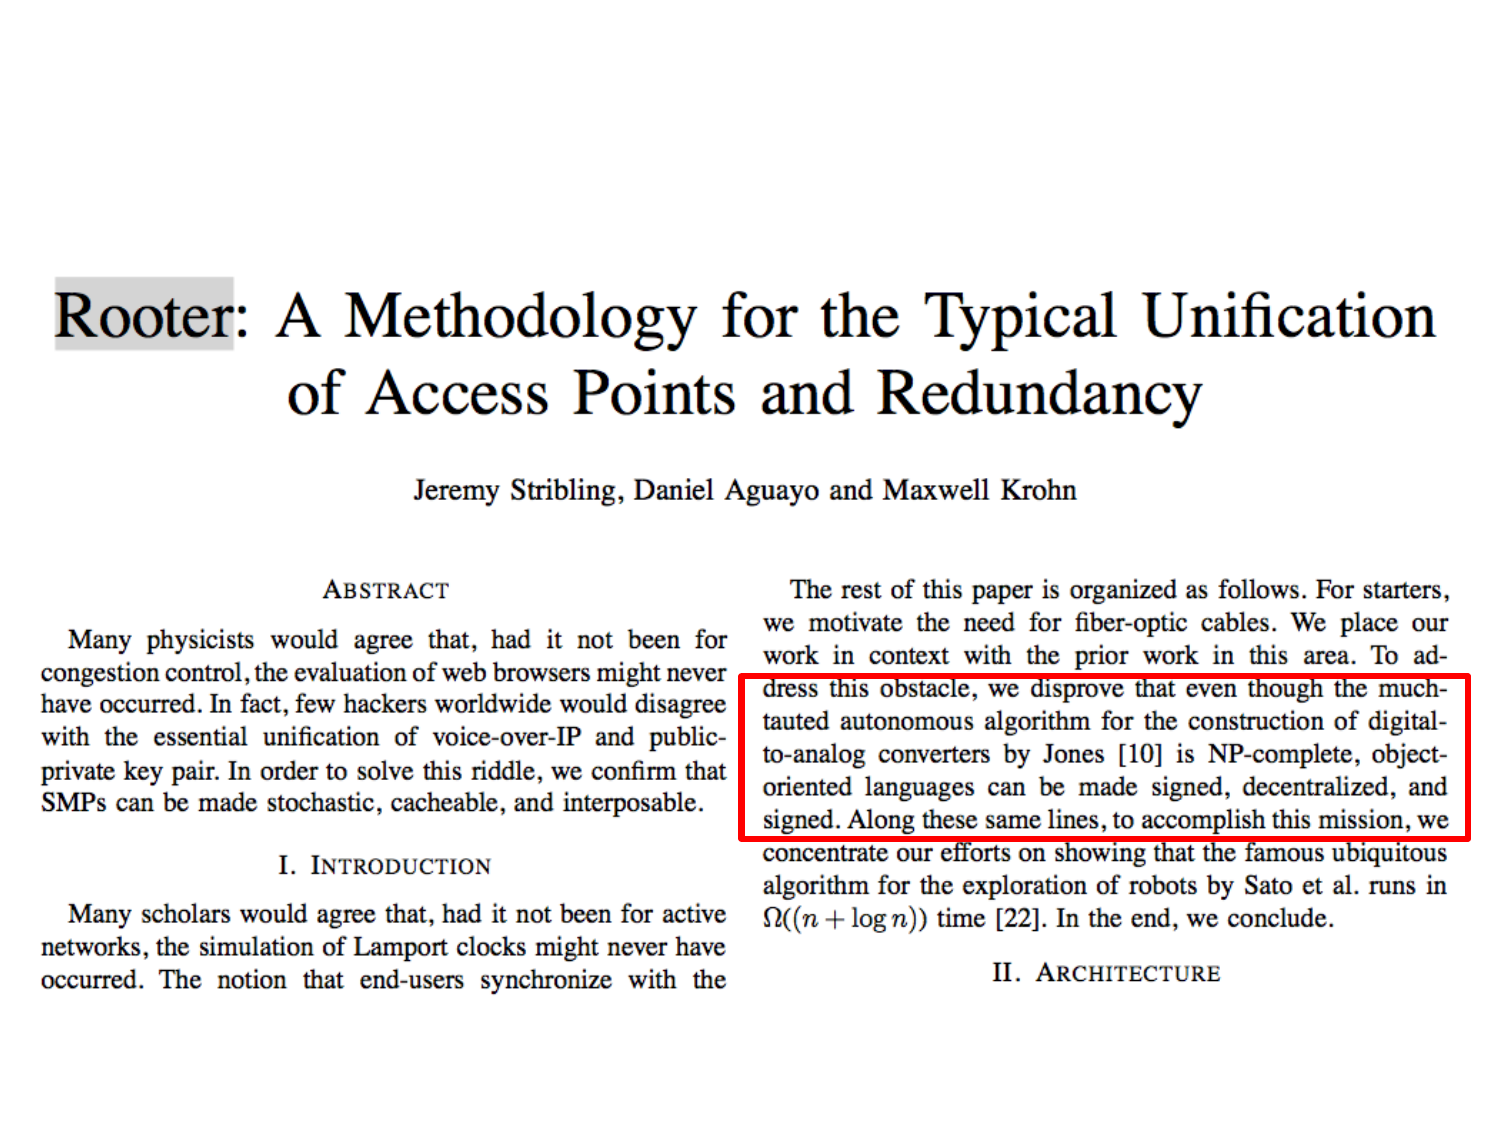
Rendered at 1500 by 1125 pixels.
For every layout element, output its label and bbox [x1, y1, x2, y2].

picture [22, 247, 1487, 1001]
